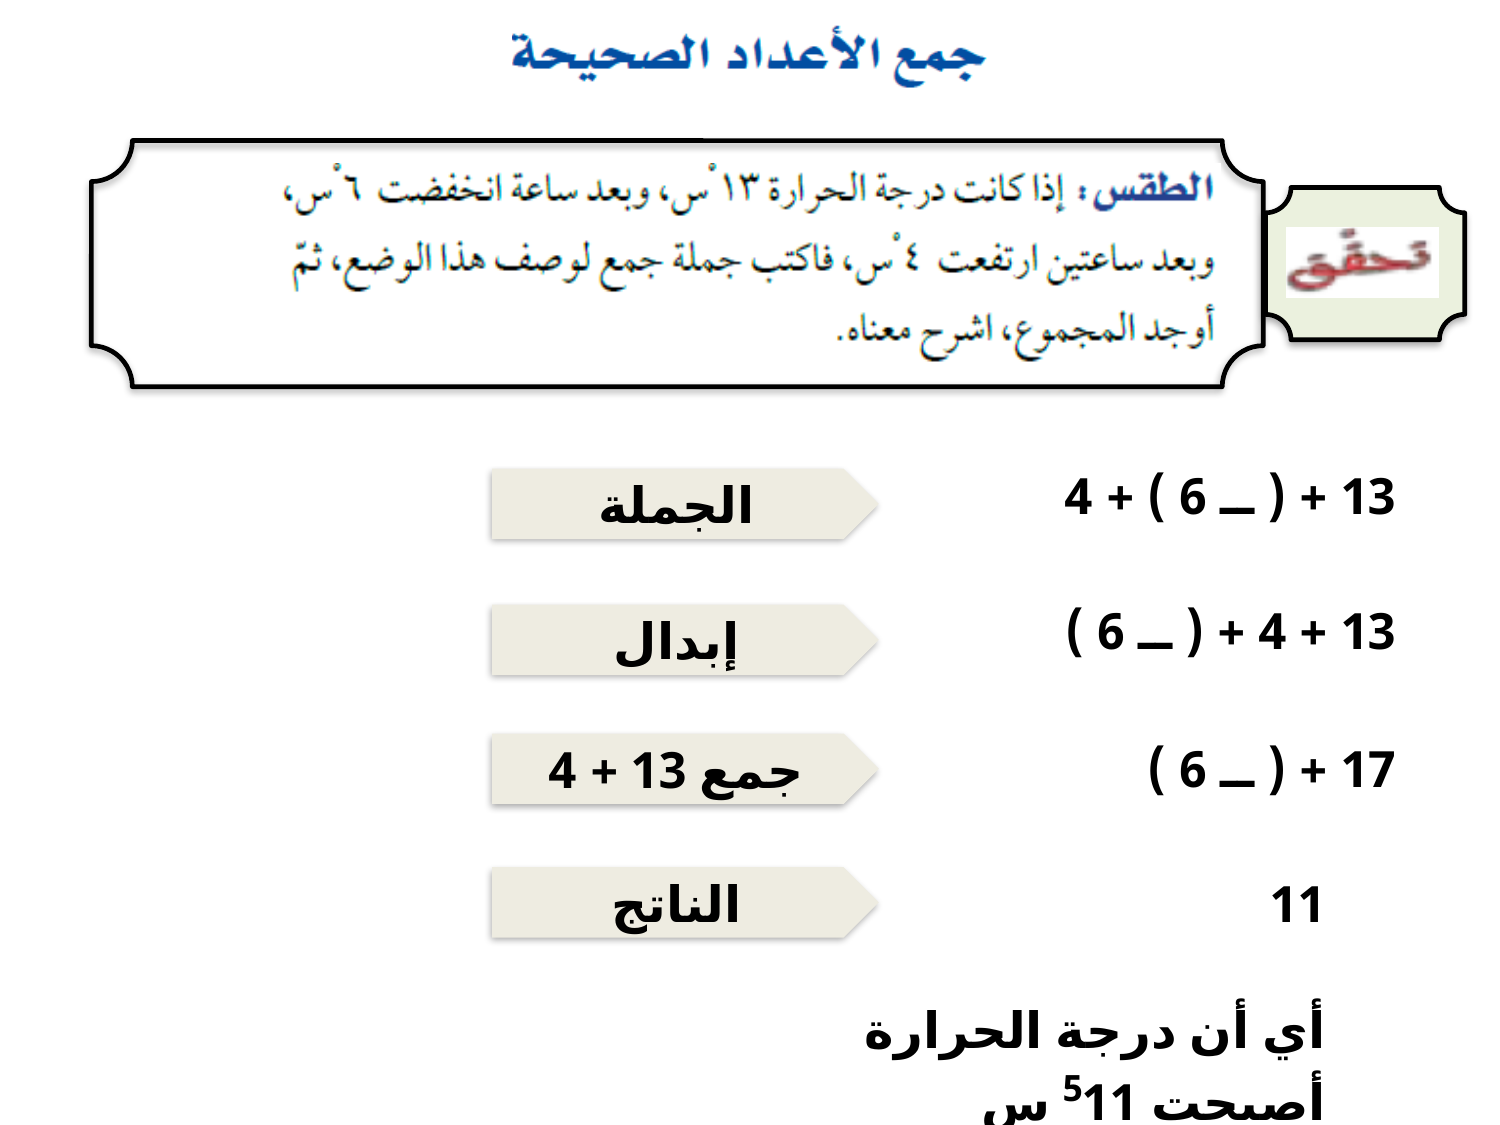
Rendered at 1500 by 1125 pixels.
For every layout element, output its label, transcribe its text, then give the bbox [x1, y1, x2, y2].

picture [280, 163, 1221, 364]
text_box 13 + 4 + ( ــ 6 ) [1042, 592, 1411, 667]
text_box 11 [1242, 864, 1341, 940]
text_box الجملة [490, 466, 881, 542]
picture [512, 23, 988, 91]
text_box 13 + ( ــ 6 ) + 4 [1042, 456, 1411, 532]
text_box 17 + ( ــ 6 ) [1042, 730, 1411, 806]
text_box إبدال [490, 602, 881, 678]
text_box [91, 140, 1466, 387]
text_box الناتج [490, 865, 881, 940]
text_box جمع 13 + 4 [490, 731, 881, 807]
text_box أي أن درجة الحرارة أصبحت 511 س [679, 990, 1341, 1125]
